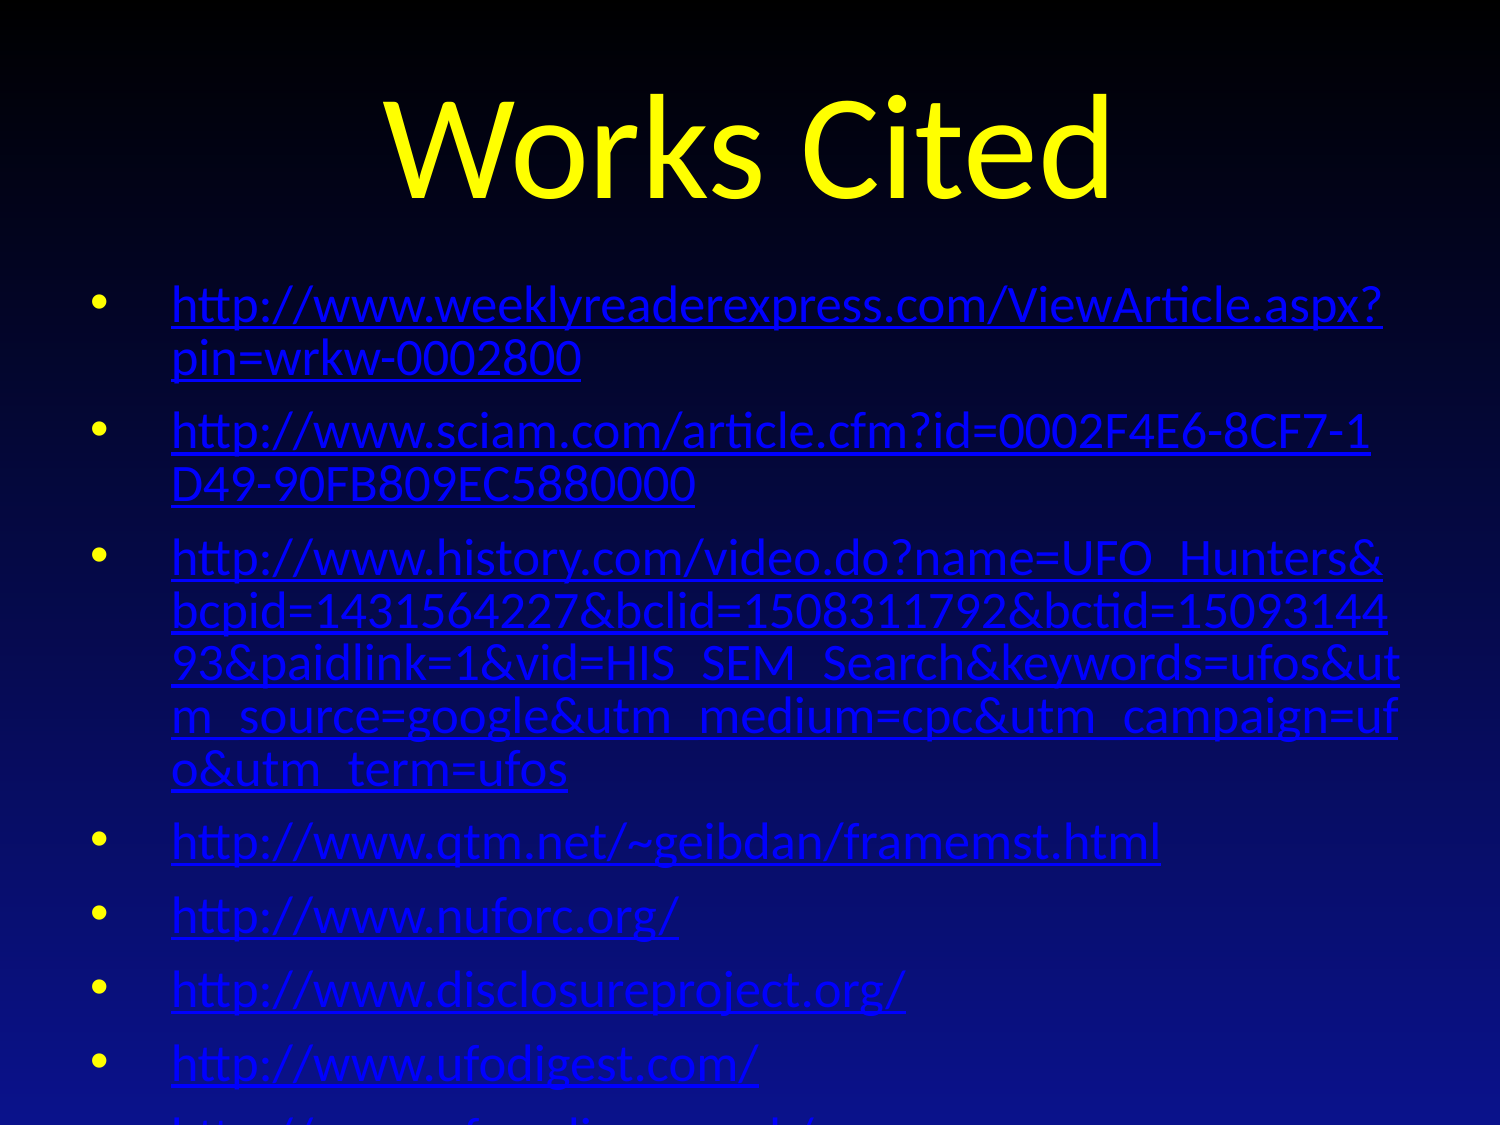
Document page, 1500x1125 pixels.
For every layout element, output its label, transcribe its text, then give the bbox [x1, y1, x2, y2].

list http://www.weeklyreaderexpress.com/ViewArticle.aspx?pin=wrkw-0002800 http://www.sciam.com/article.cfm?id=0002F4E6-8CF7-1D49-90FB809EC5880000 http://www.history.com/video.do?name=UFO_Hunters&bcpid=1431564227&bclid=1508311792&bctid=1509314493&paidlink=1&vid=HIS_SEM_Search&keywords=ufos&utm_source=google&utm_medium=cpc&utm_campaign=ufo&utm_term=ufos http://www.qtm.net/~geibdan/framemst.html http://www.nuforc.org/ http://www.disclosureproject.org/ http://www.ufodigest.com/ http://www.ufos-aliens.co.uk/ http://www.ask.com/bar?q=ufos&page=2&qsrc=0&ab=3&u=http%3A%2F%2Fskepdic.com%2Fufos_ets.html http://www.ask.com/bar?q=ufos&page=2&qsrc=0&ab=6&u=http%3A%2F%2Fwww.naziufos.com%2F [75, 262, 1425, 1005]
title Works Cited [75, 45, 1425, 233]
